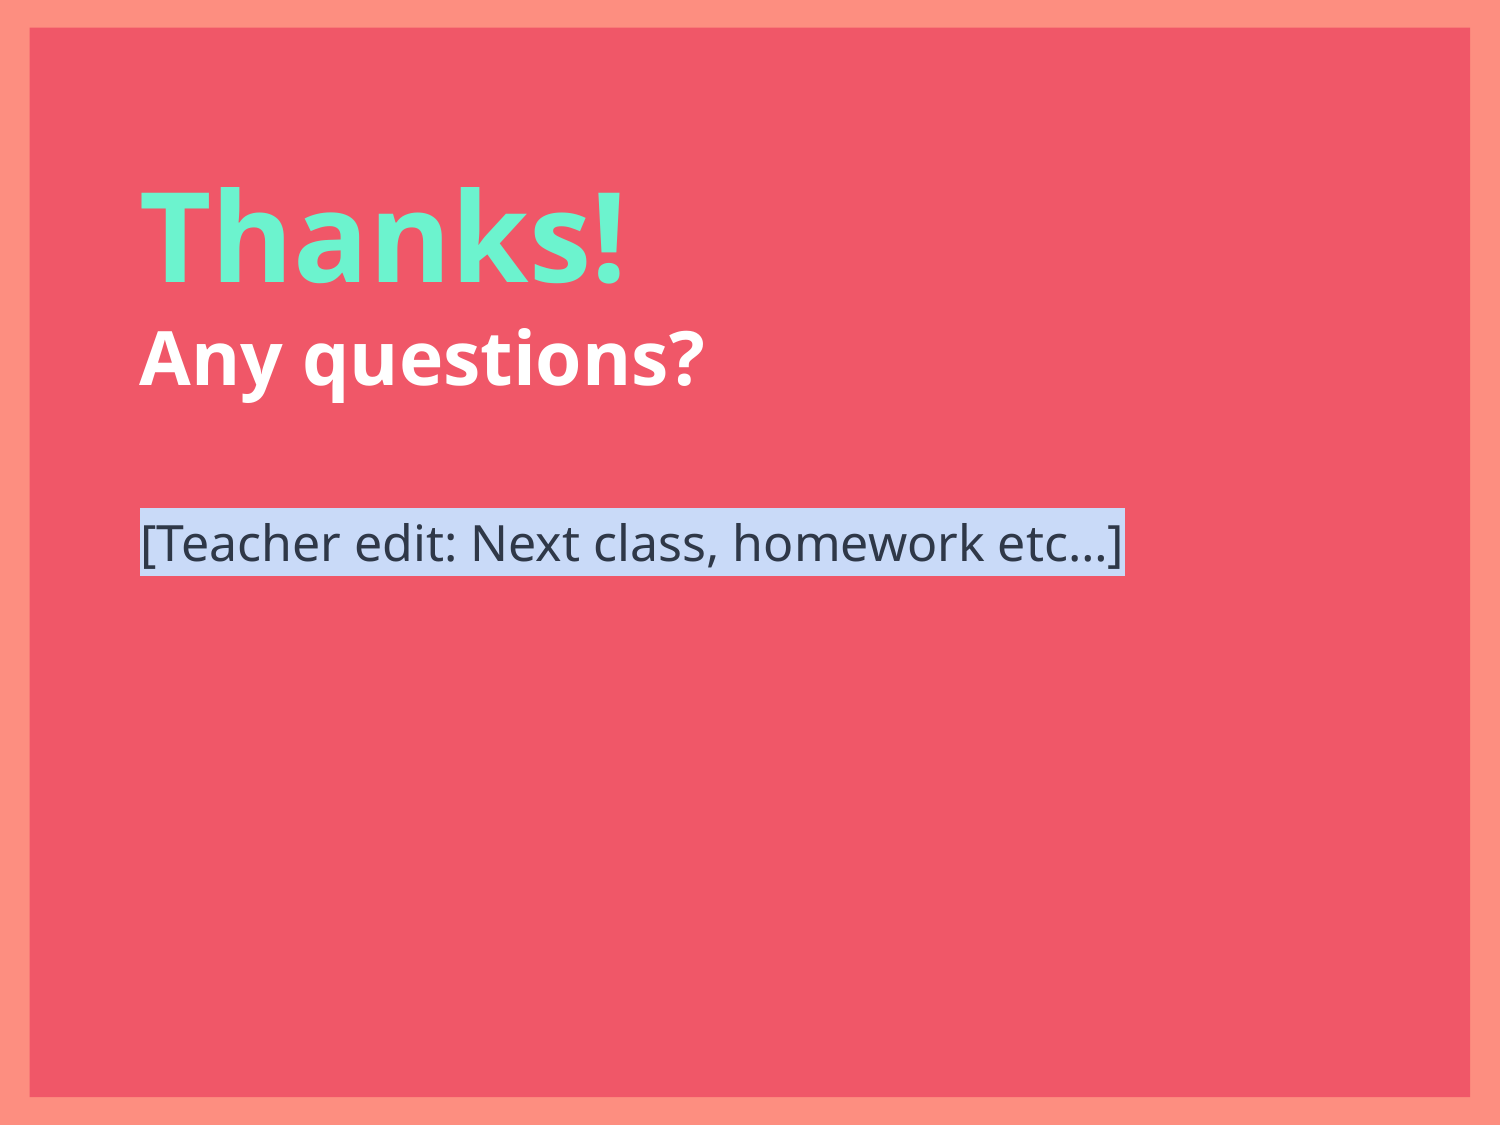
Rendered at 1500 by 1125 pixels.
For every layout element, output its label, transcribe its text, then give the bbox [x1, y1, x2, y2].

subtitle Any questions? [124, 295, 909, 468]
title Thanks! [124, 146, 909, 295]
list [Teacher edit: Next class, homework etc…] [125, 496, 1373, 617]
